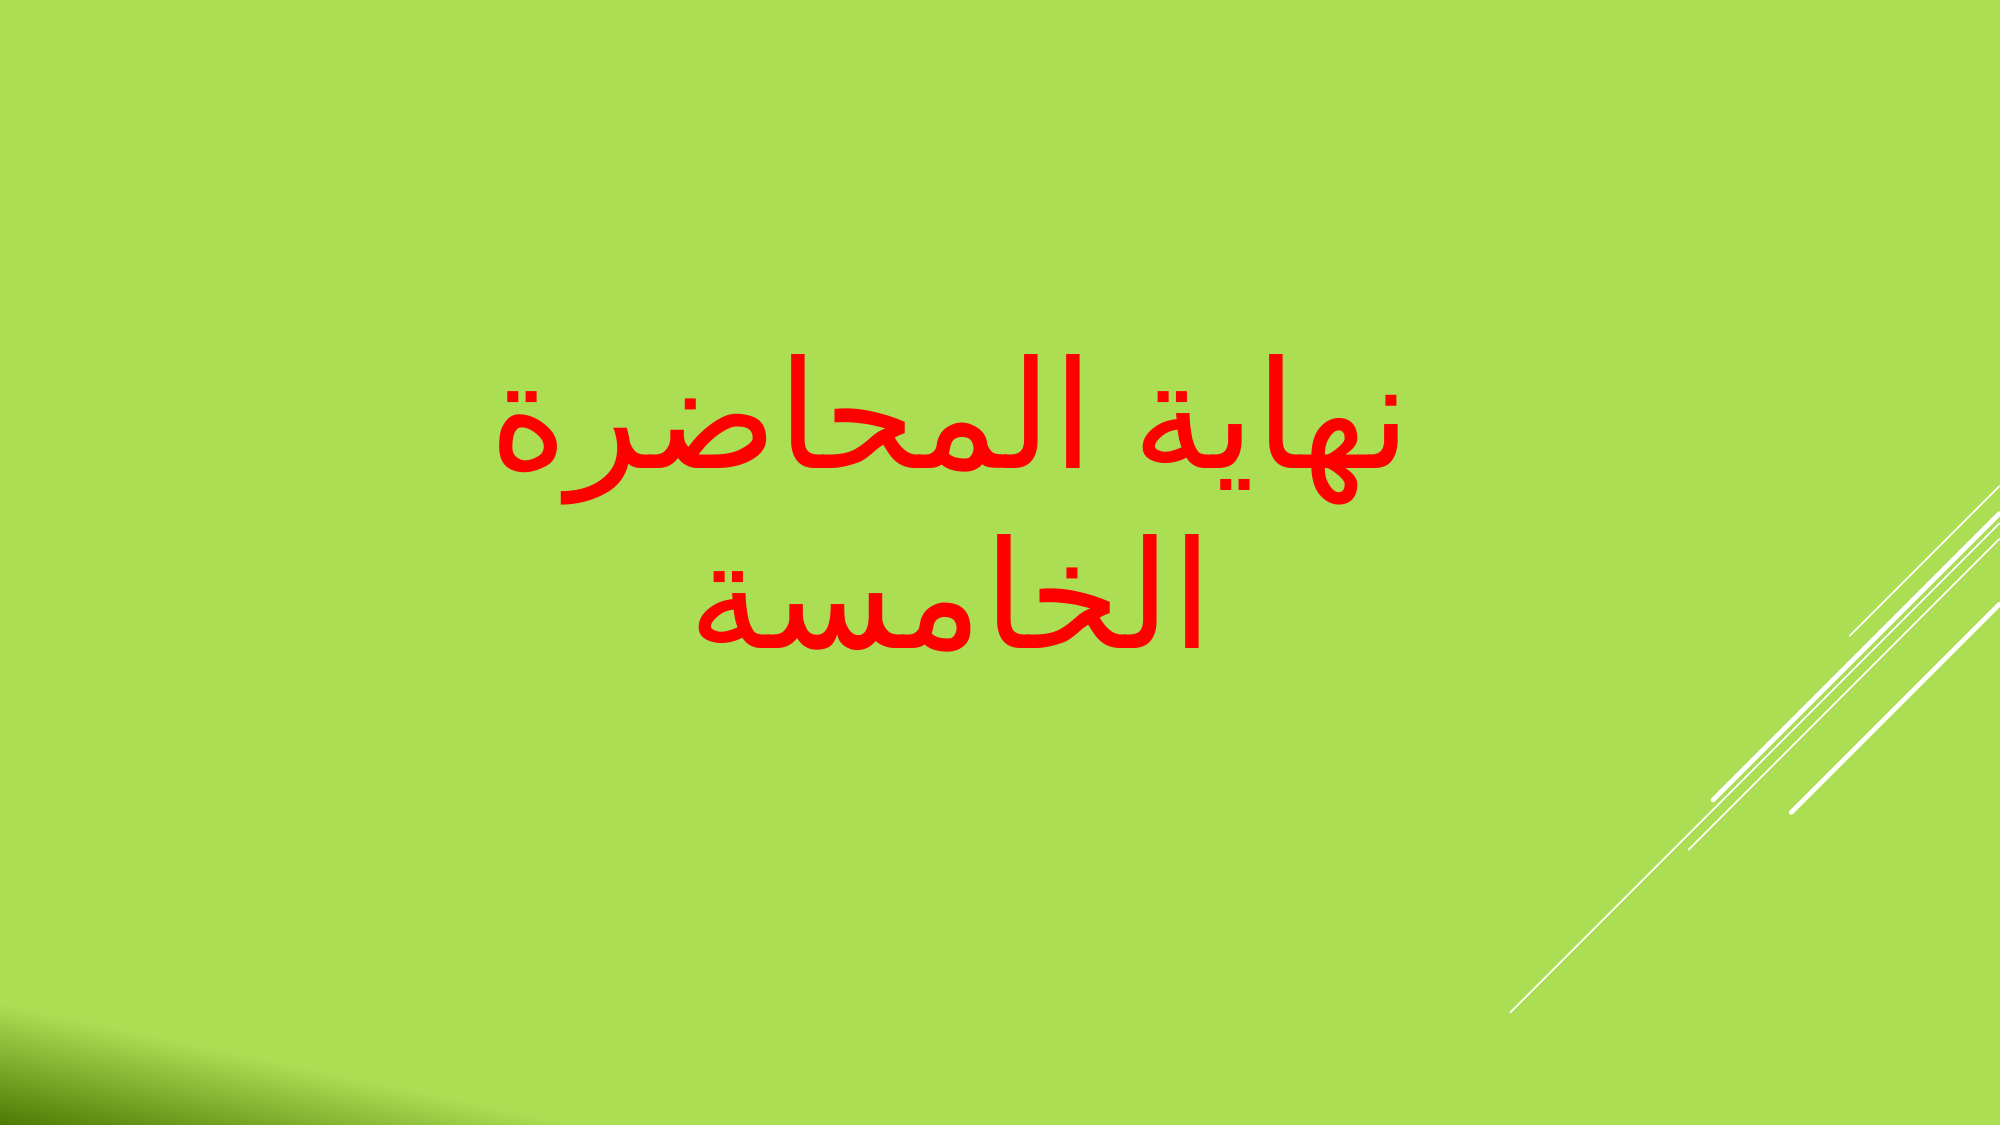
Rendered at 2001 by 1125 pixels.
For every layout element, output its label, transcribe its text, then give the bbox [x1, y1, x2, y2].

list نهاية المحاضرة الخامسة [250, 202, 1651, 796]
